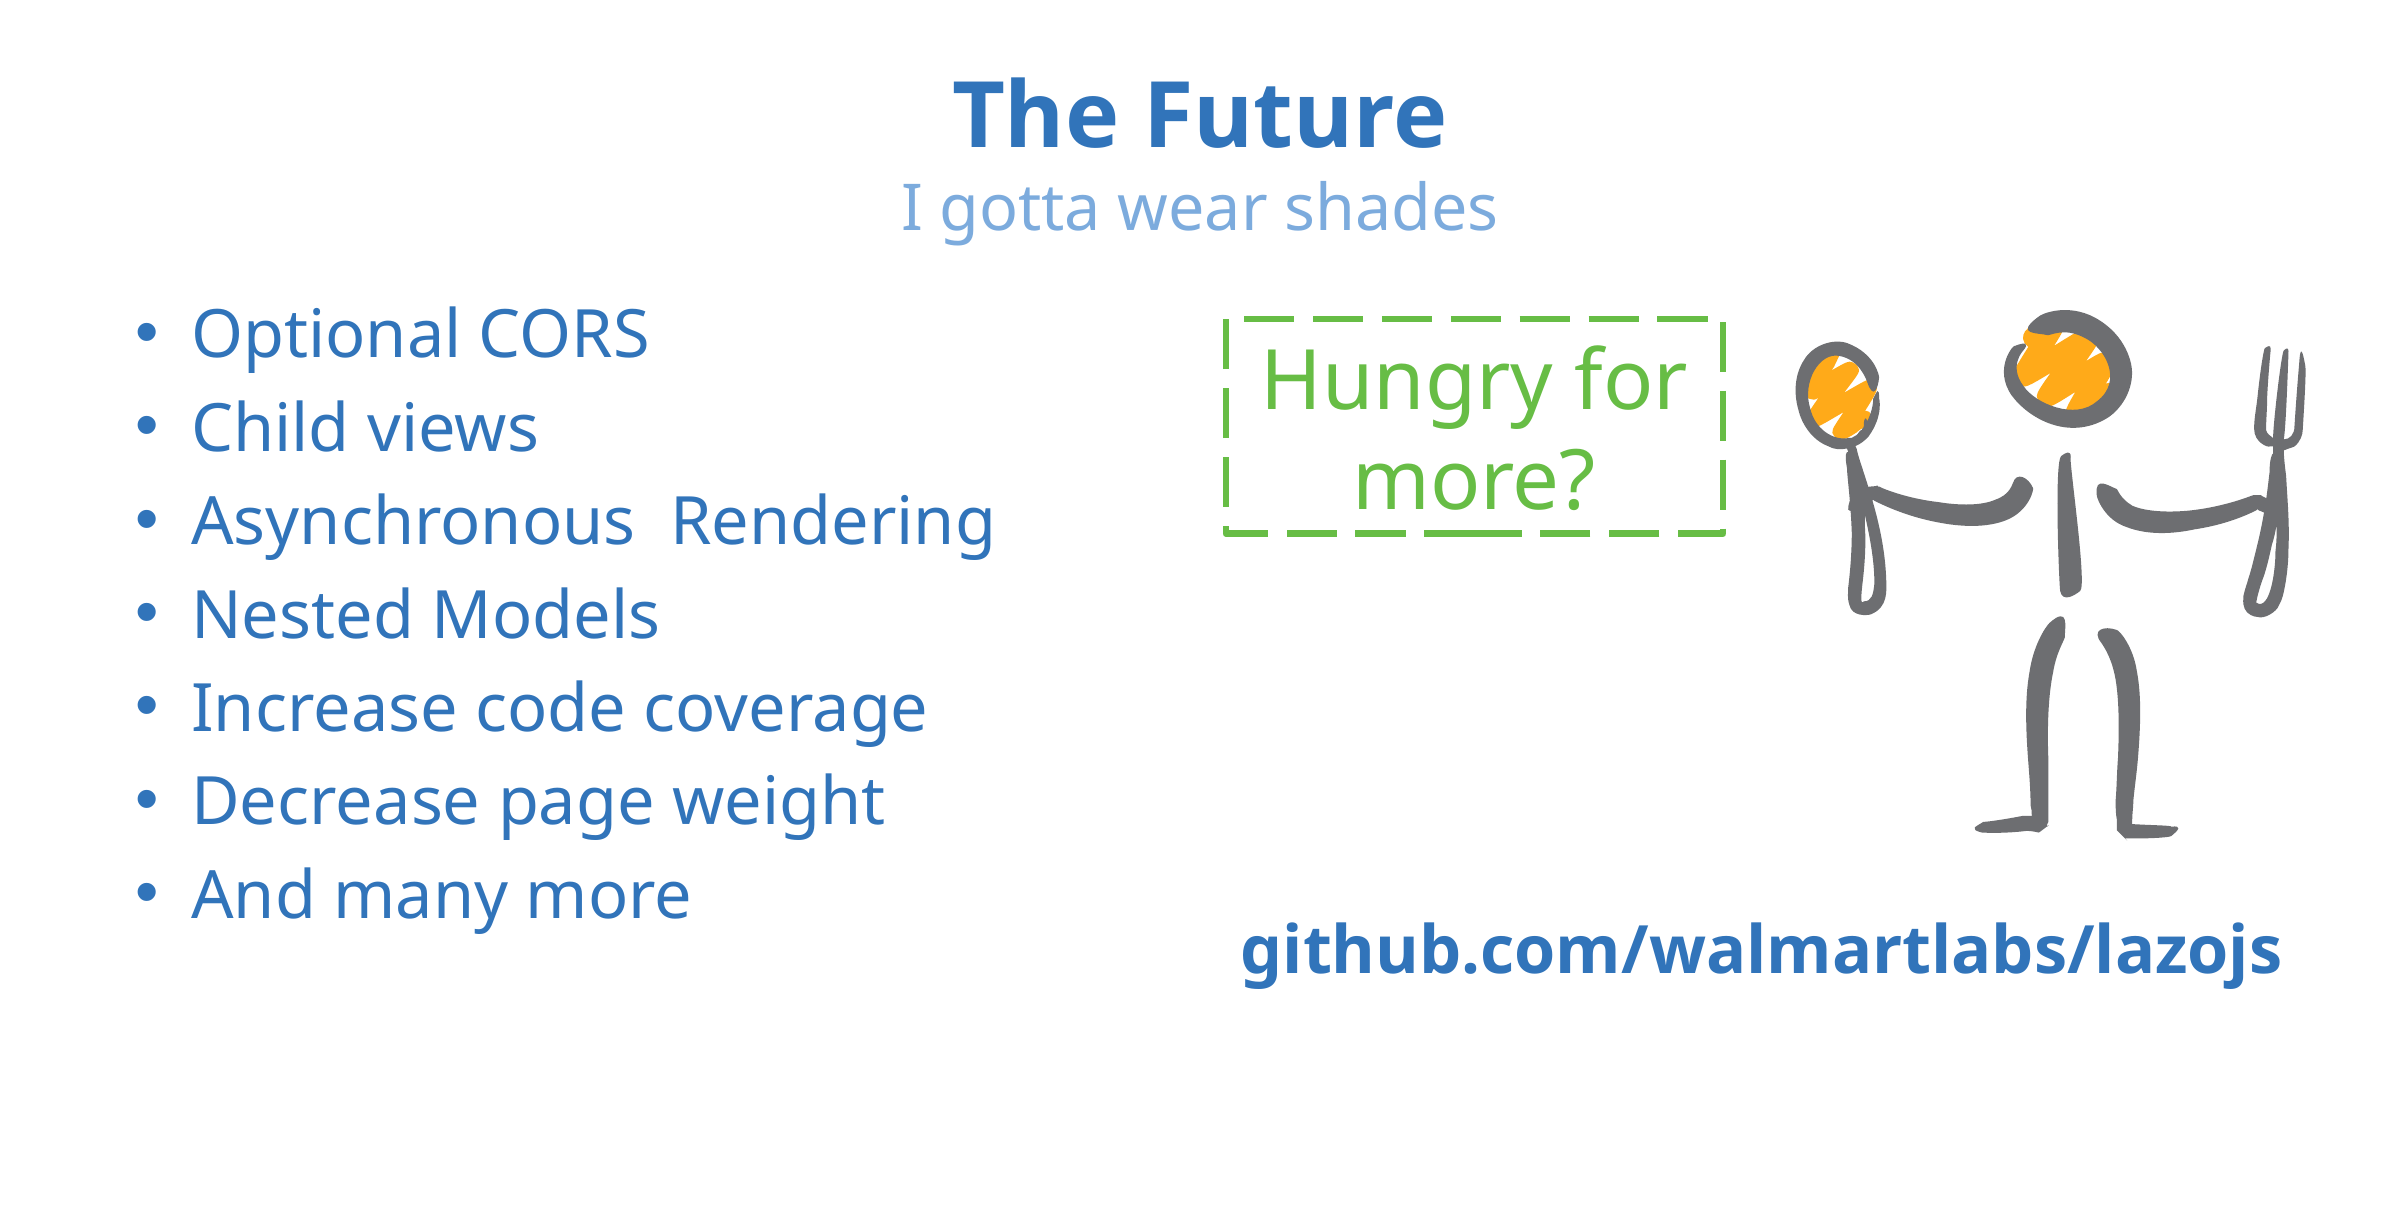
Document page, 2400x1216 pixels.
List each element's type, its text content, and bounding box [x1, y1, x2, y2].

list Optional CORS Child views Asynchronous Rendering Nested Models Increase code coverage Decrease page weight And many more [120, 283, 1201, 1086]
text_box Hungry for more? [1225, 318, 1724, 534]
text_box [1793, 301, 2307, 848]
title The Future I gotta wear shades [120, 48, 2280, 252]
text_box github.com/walmartlabs/lazojs [1225, 898, 2307, 1086]
